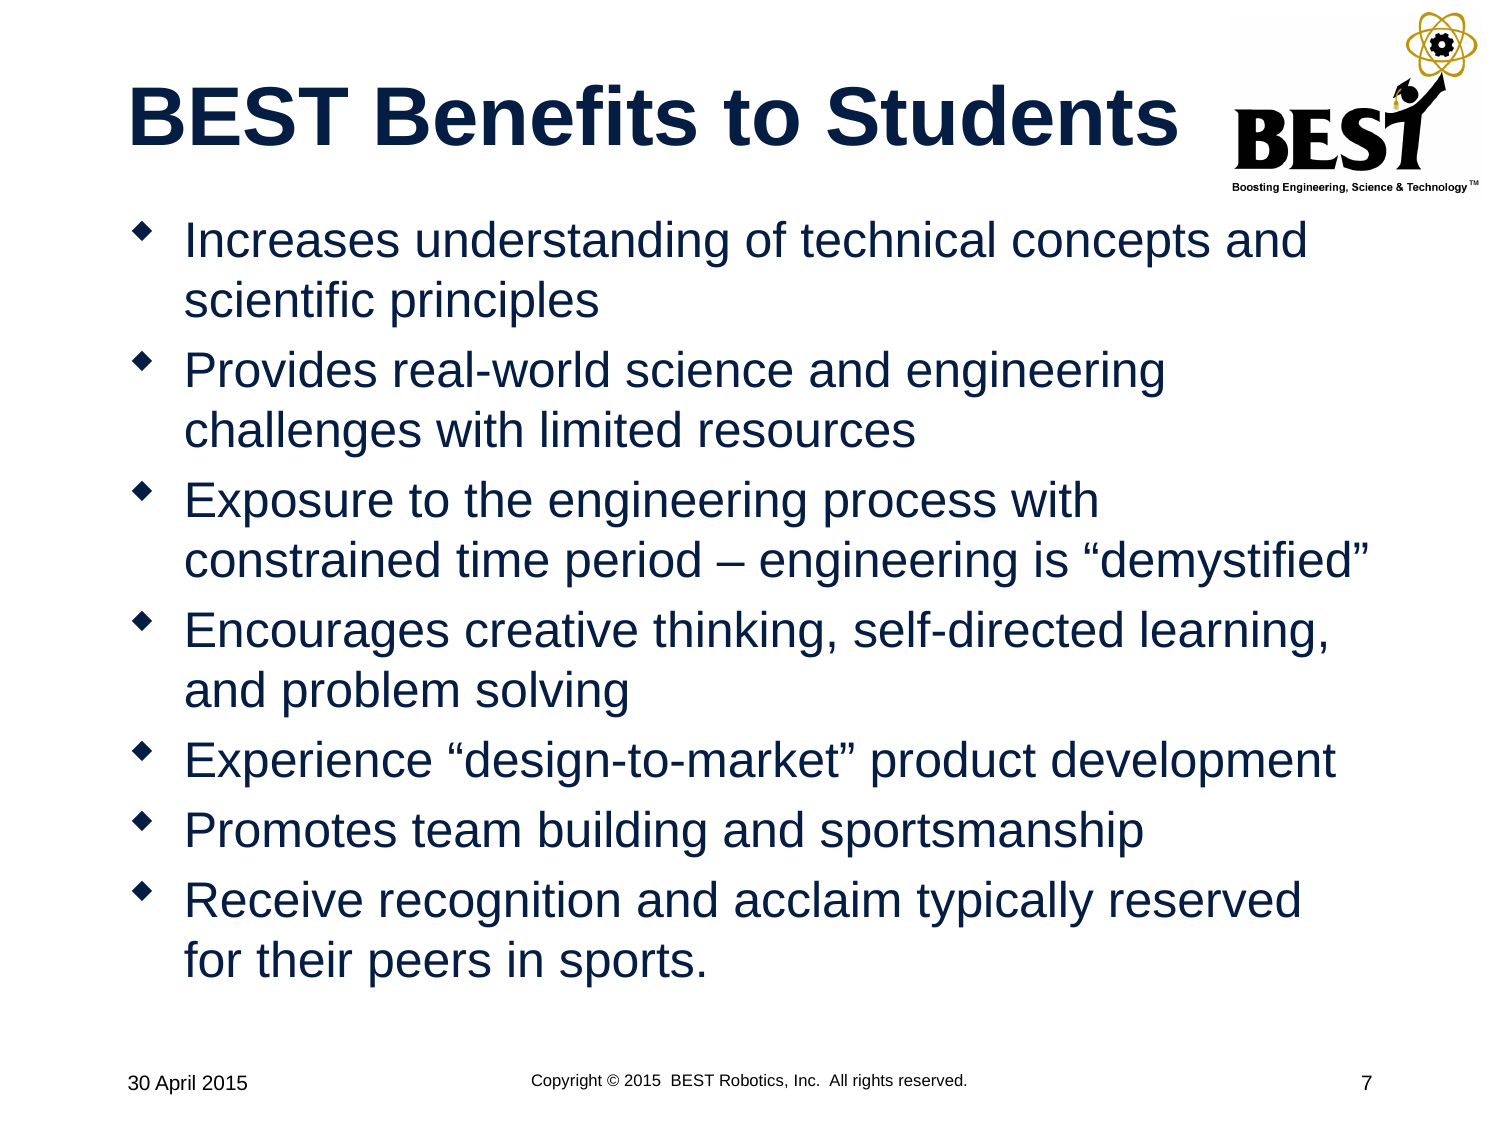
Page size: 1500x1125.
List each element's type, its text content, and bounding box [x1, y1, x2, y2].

title BEST Benefits to Students [112, 50, 1213, 175]
picture [1230, 12, 1484, 200]
list Increases understanding of technical concepts and scientific principles Provides real-world science and engineering challenges with limited resources Exposure to the engineering process with constrained time period – engineering is “demystified” Encourages creative thinking, self-directed learning, and problem solving Experience “design-to-market” product development Promotes team building and sportsmanship Receive recognition and acclaim typically reserved for their peers in sports. [112, 200, 1388, 1000]
footer Copyright © 2015 BEST Robotics, Inc. All rights reserved. [512, 1062, 988, 1100]
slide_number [112, 1062, 425, 1100]
slide_number 7 [1074, 1062, 1388, 1100]
